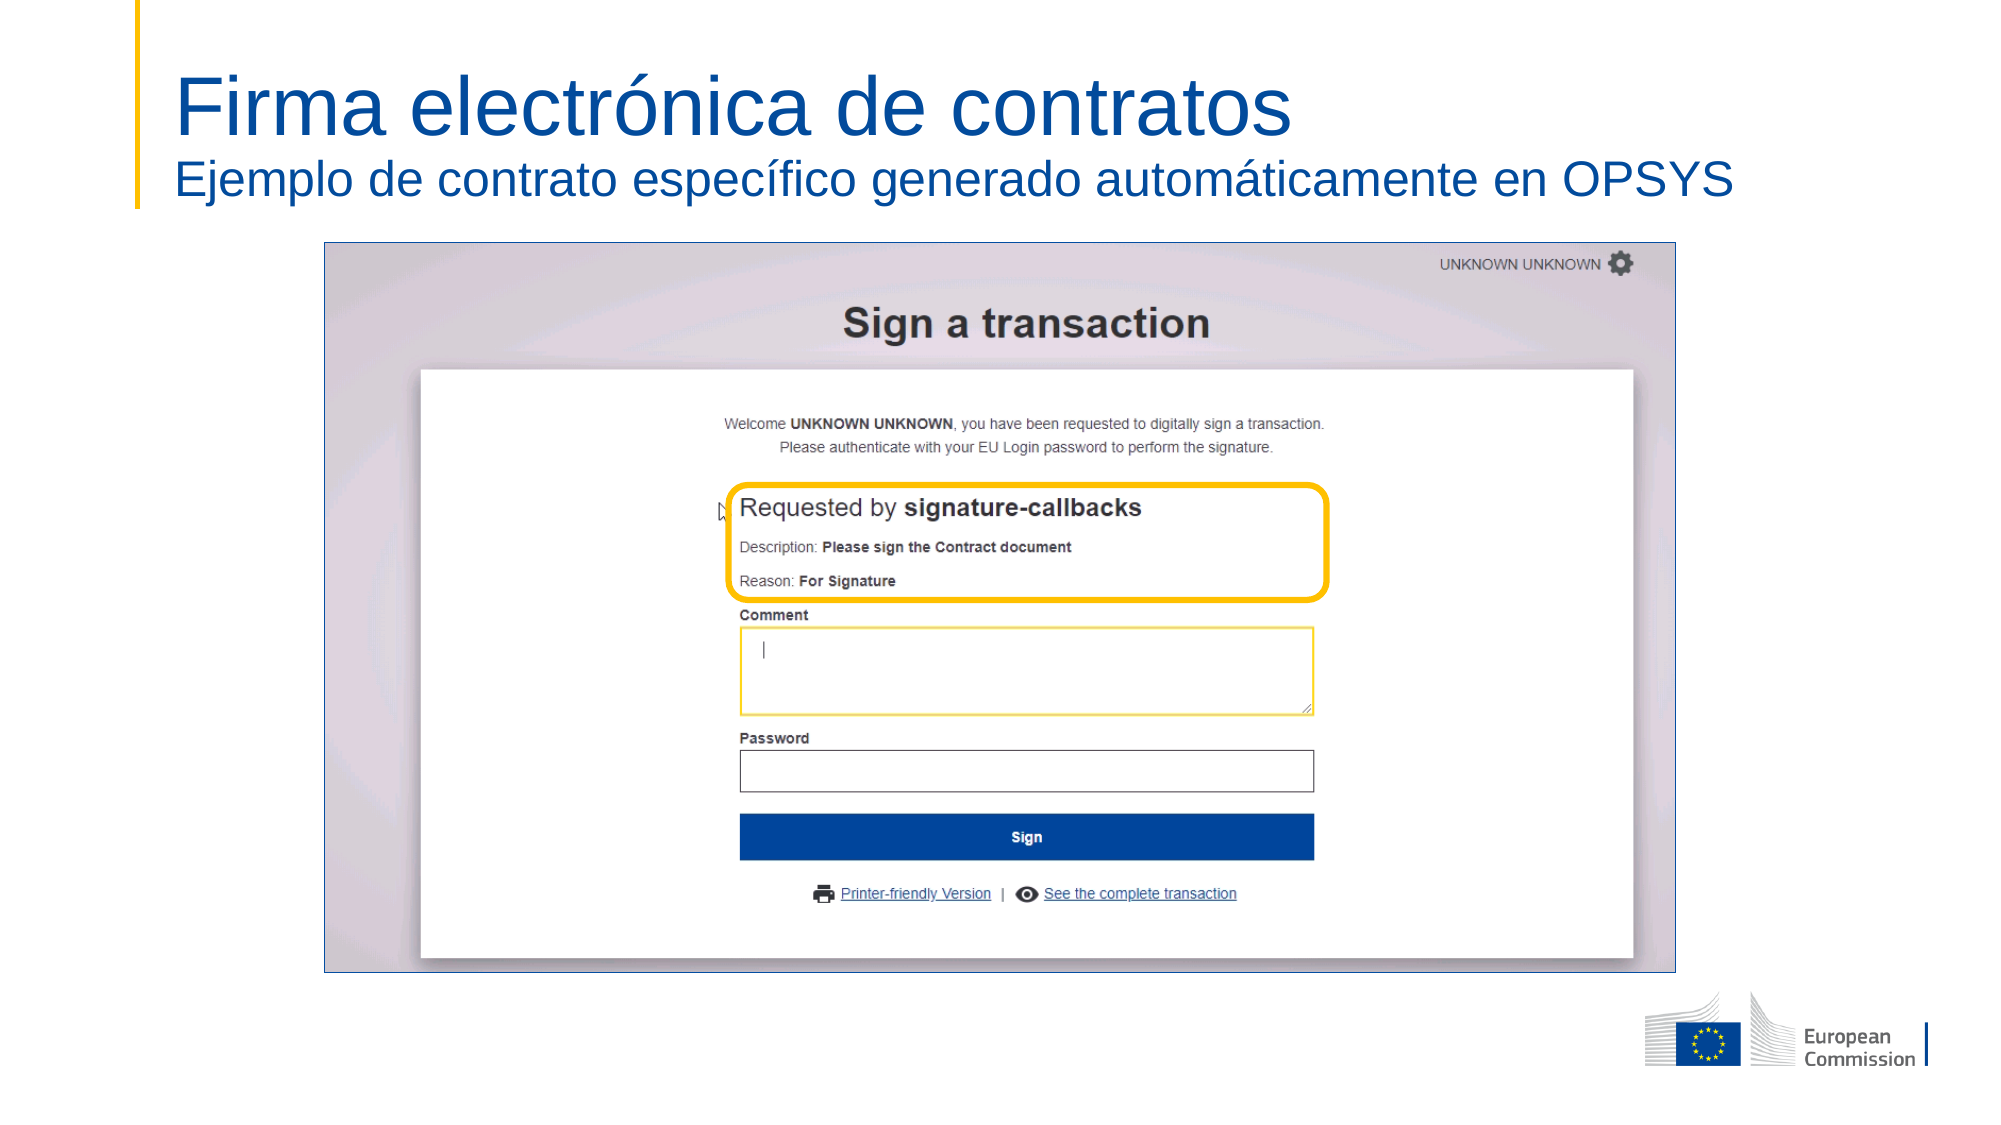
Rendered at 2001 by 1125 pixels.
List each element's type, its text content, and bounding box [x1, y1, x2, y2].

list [324, 241, 1676, 973]
picture [1645, 991, 1928, 1066]
title Firma electrónica de contratos Ejemplo de contrato específico generado automáticamente en OPSYS [159, 79, 1885, 208]
